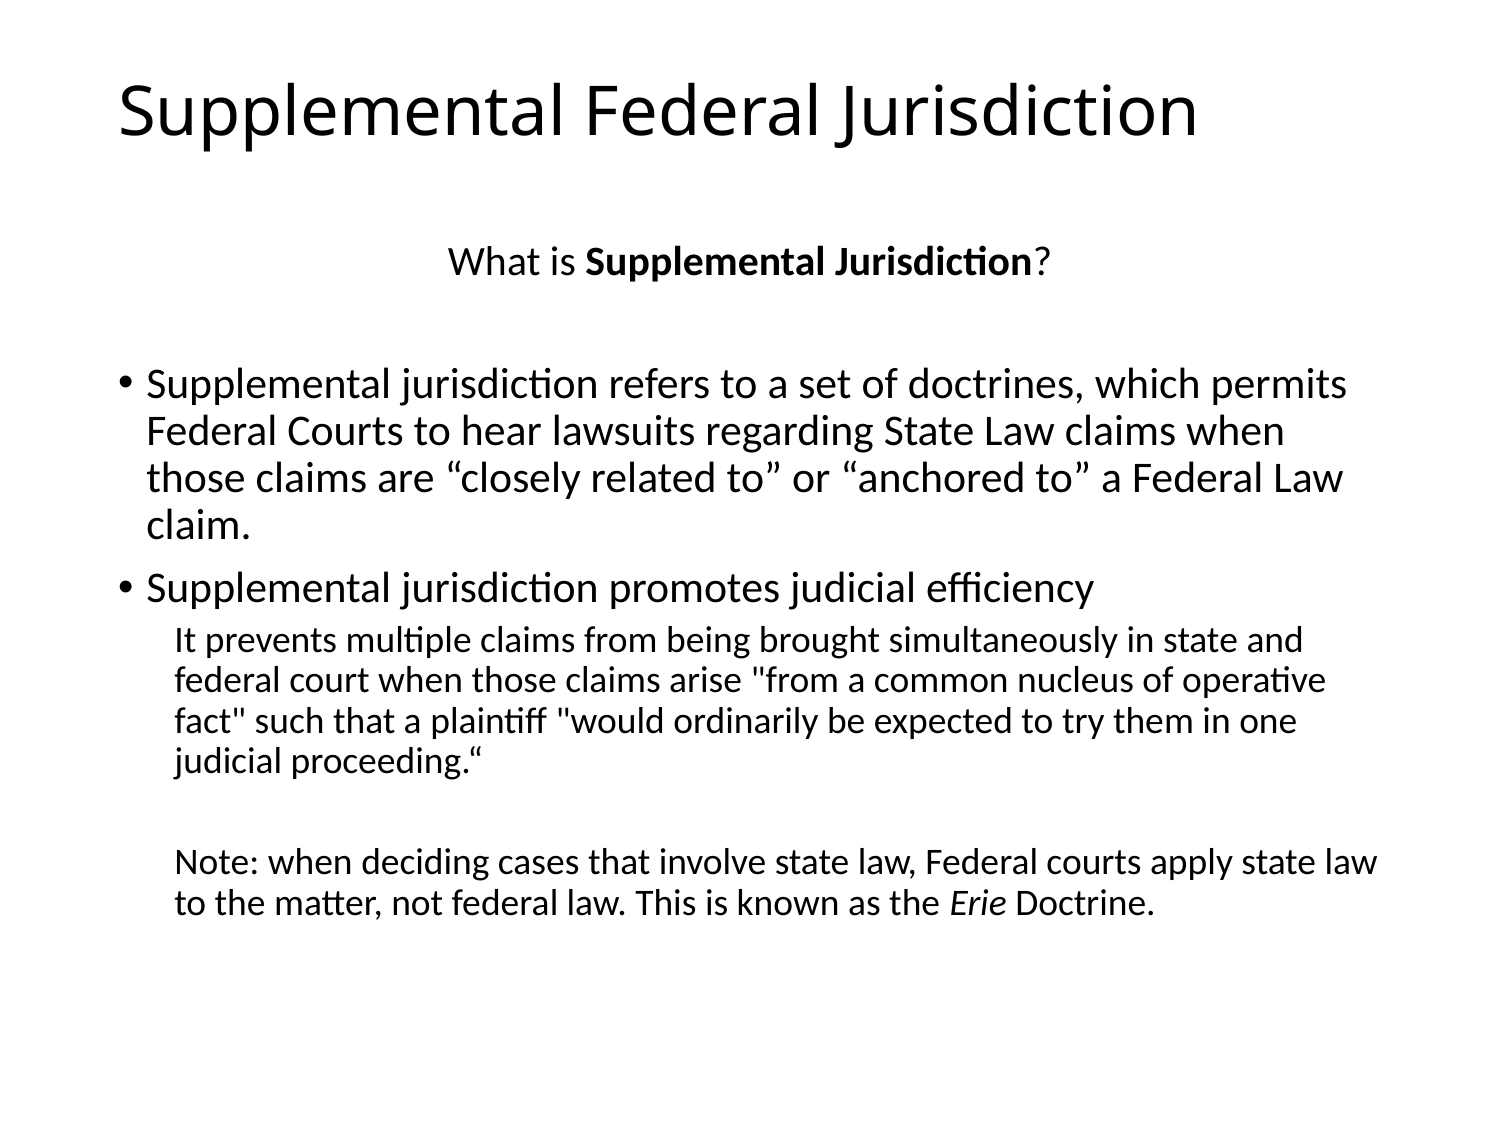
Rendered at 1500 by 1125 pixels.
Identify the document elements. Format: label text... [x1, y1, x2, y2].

title Supplemental Federal Jurisdiction [102, 59, 1398, 166]
list What is Supplemental Jurisdiction? Supplemental jurisdiction refers to a set of doctrines, which permits Federal Courts to hear lawsuits regarding State Law claims when those claims are “closely related to” or “anchored to” a Federal Law claim. Supplemental jurisdiction promotes judicial efficiency It prevents multiple claims from being brought simultaneously in state and federal court when those claims arise "from a common nucleus of operative fact" such that a plaintiff "would ordinarily be expected to try them in one judicial proceeding.“ Note: when deciding cases that involve state law, Federal courts apply state law to the matter, not federal law. This is known as the Erie Doctrine. [102, 231, 1398, 1047]
